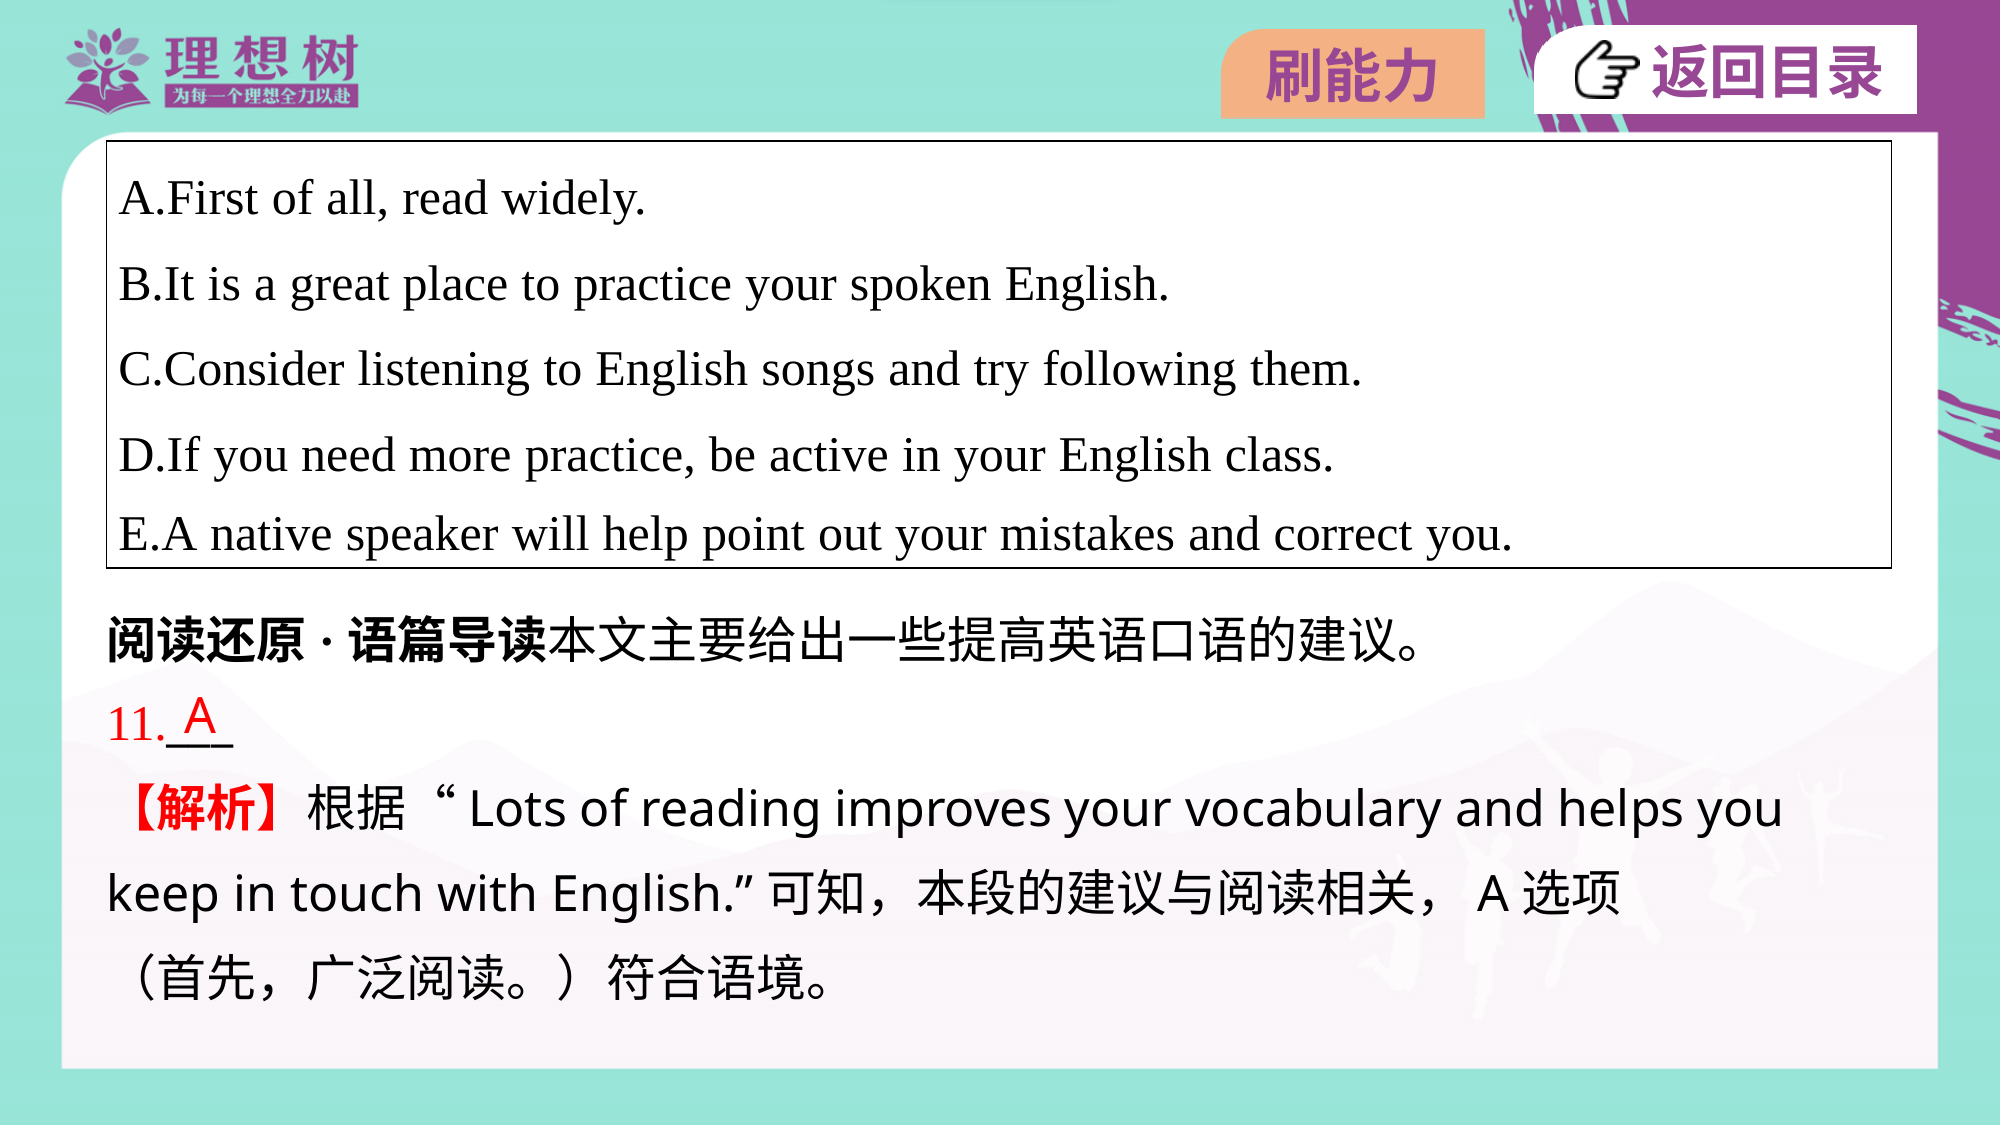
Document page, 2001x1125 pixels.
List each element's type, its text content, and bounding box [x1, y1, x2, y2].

picture [0, 0, 2000, 1125]
table_header A.First of all, read widely. B.It is a great place to practice your spoken English. C.Consider listening to English songs and try following them. D.If you need more practice, be active in your English class. E.A native speaker will help point out your mistakes and correct you. [107, 142, 1891, 567]
text_box A [169, 664, 231, 744]
text_box 11.___ [106, 670, 1895, 750]
text_box 【解析】根据“Lots of reading improves your vocabulary and helps you keep in touch with English.”可知，本段的建议与阅读相关，A选项 （首先，广泛阅读。）符合语境。 [106, 750, 1895, 1007]
text_box 阅读还原·语篇导读本文主要给出一些提高英语口语的建议。 [106, 589, 1895, 669]
